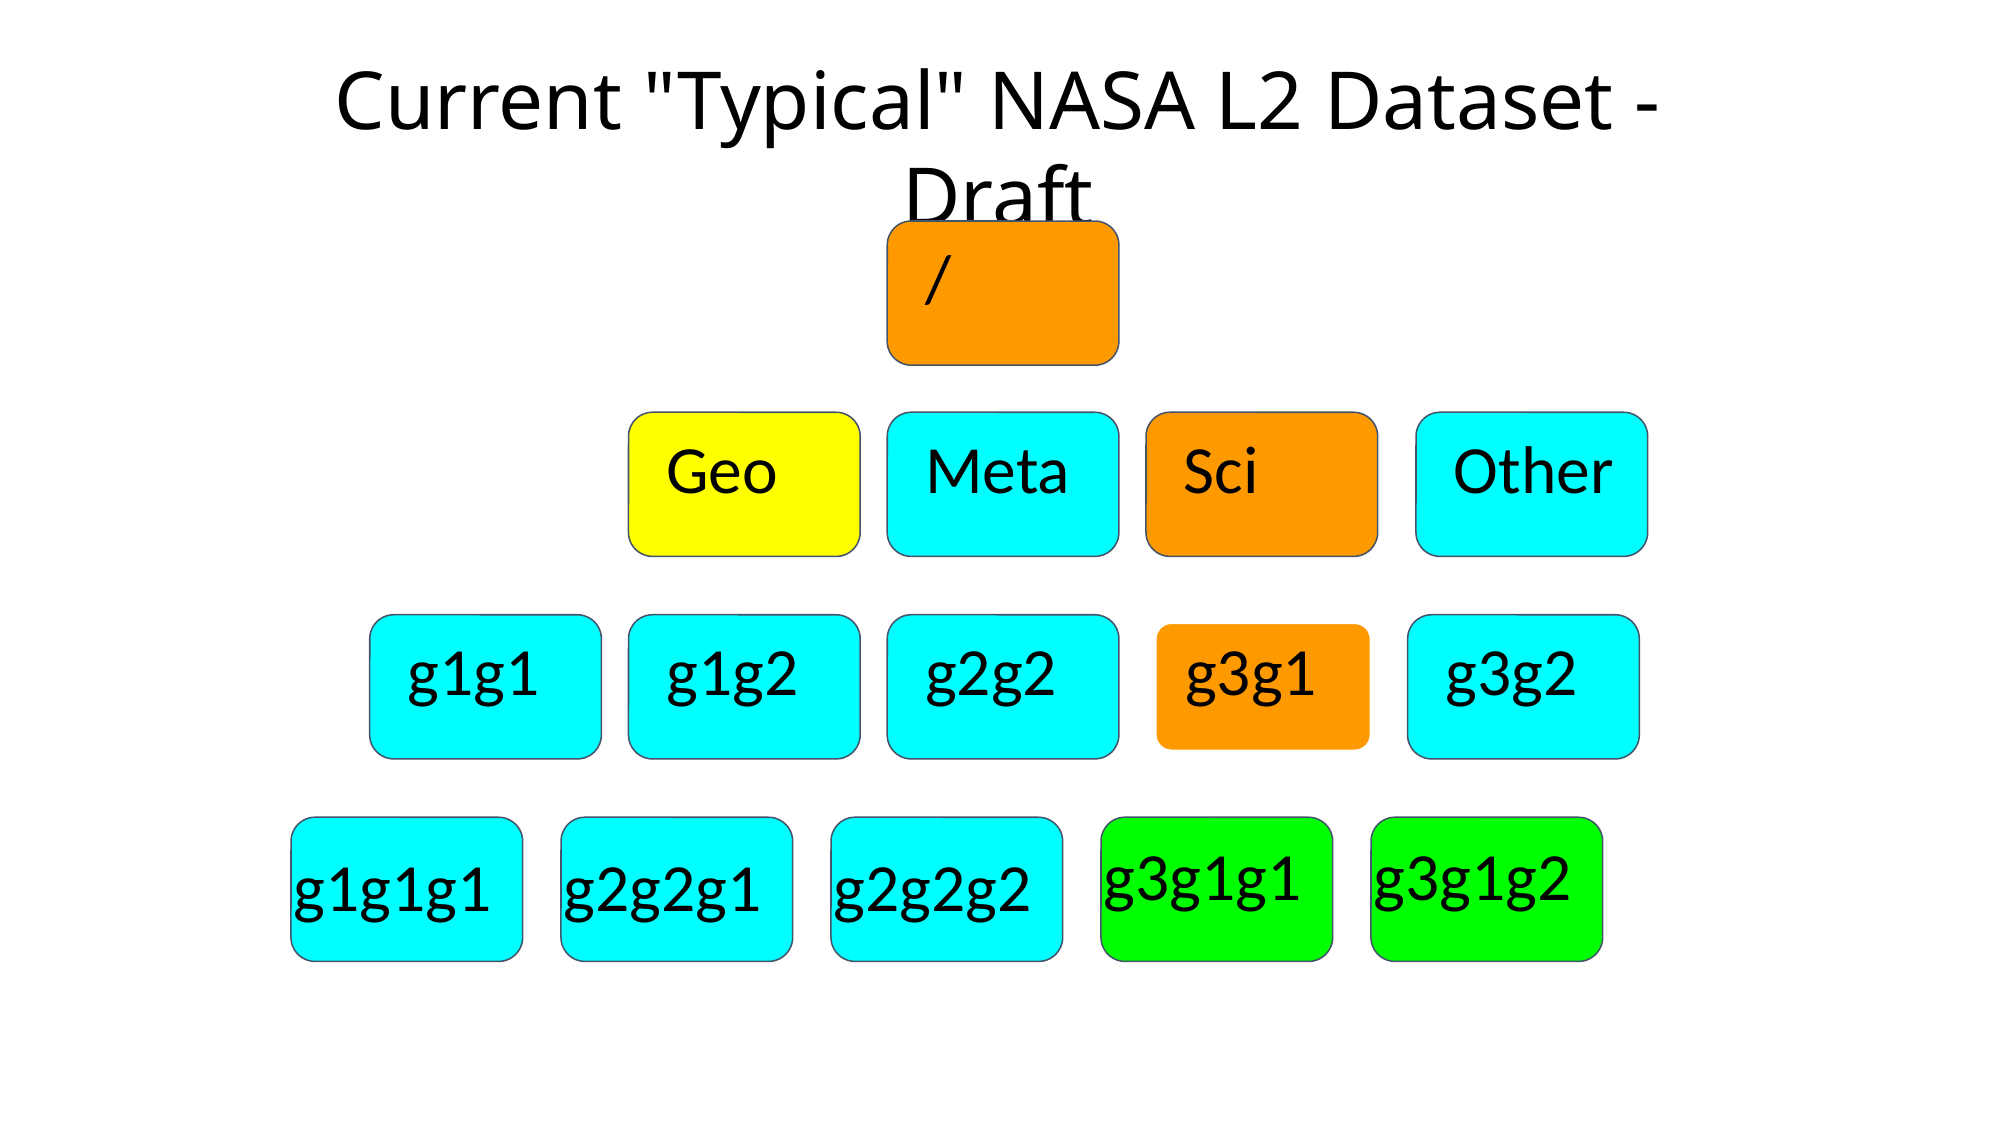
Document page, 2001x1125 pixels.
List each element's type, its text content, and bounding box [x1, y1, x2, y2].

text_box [280, 817, 569, 975]
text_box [569, 817, 820, 975]
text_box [1415, 412, 1648, 557]
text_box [628, 412, 861, 557]
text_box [1145, 412, 1378, 557]
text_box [1360, 817, 1649, 964]
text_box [887, 614, 1119, 759]
title Current "Typical" NASA L2 Dataset - Draft [249, 43, 1747, 163]
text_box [887, 412, 1119, 557]
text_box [887, 221, 1119, 366]
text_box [369, 614, 602, 759]
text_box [1090, 817, 1360, 964]
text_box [820, 817, 1109, 975]
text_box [1407, 614, 1640, 759]
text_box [1147, 614, 1379, 759]
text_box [628, 614, 861, 759]
